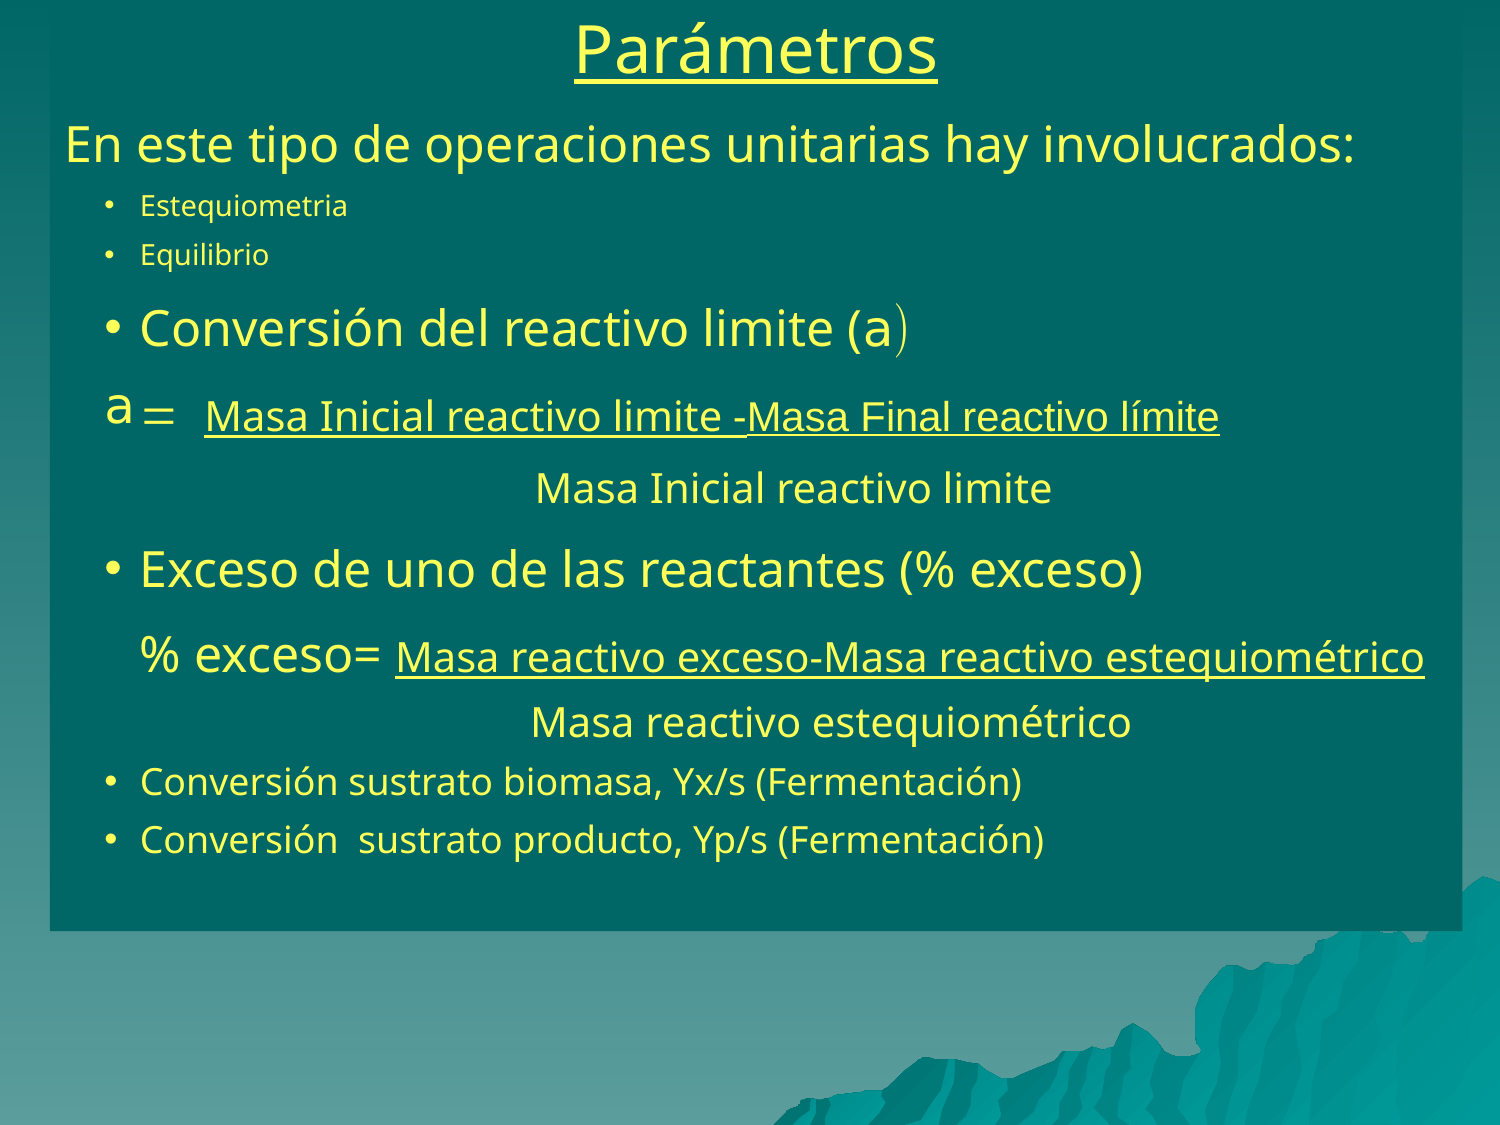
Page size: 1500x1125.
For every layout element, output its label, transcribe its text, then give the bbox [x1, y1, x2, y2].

text_box Parámetros En este tipo de operaciones unitarias hay involucrados: Estequiometria Equilibrio Conversión del reactivo limite (a) = Masa Inicial reactivo limite -Masa Final reactivo límite Masa Inicial reactivo limite Exceso de uno de las reactantes (% exceso) % exceso= Masa reactivo exceso-Masa reactivo estequiométrico Masa reactivo estequiométrico Conversión sustrato biomasa, Yx/s (Fermentación) Conversión sustrato producto, Yp/s (Fermentación) [49, 0, 1463, 932]
